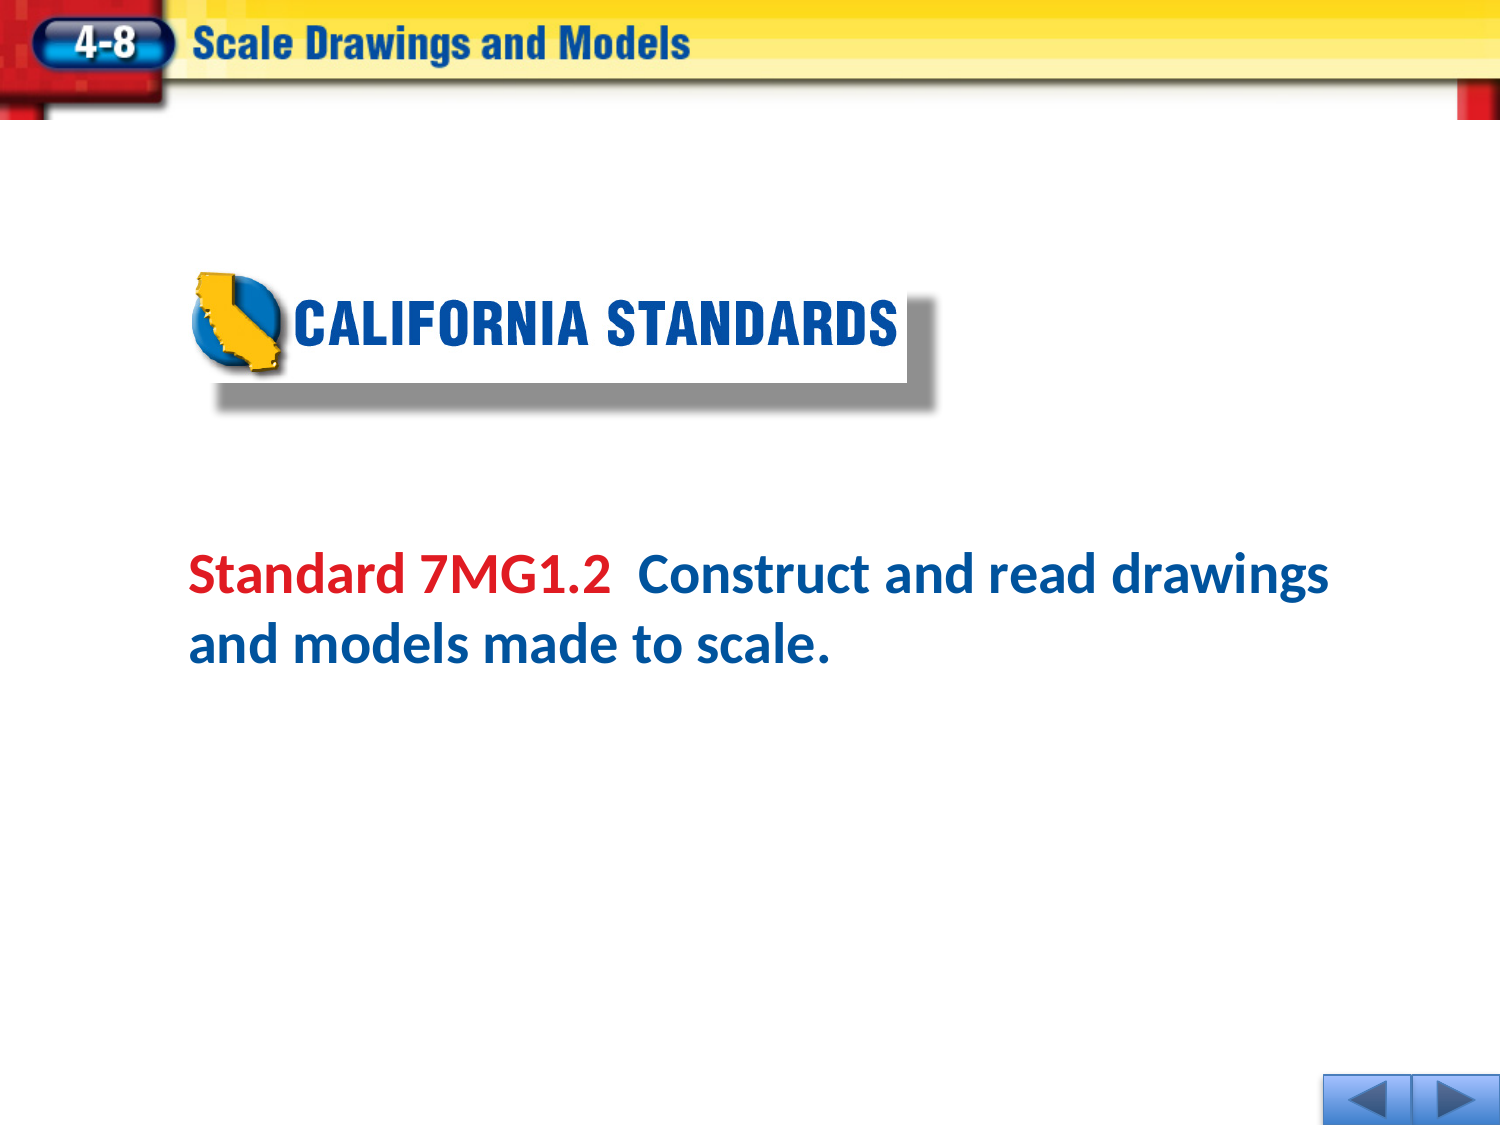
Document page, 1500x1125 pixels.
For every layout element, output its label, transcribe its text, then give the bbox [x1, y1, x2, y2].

text_box [1323, 1074, 1412, 1125]
picture [0, 0, 1500, 121]
text_box Standard 7MG1.2 Construct and read drawings and models made to scale. [173, 527, 1438, 683]
picture [187, 268, 907, 384]
text_box [1412, 1074, 1500, 1125]
